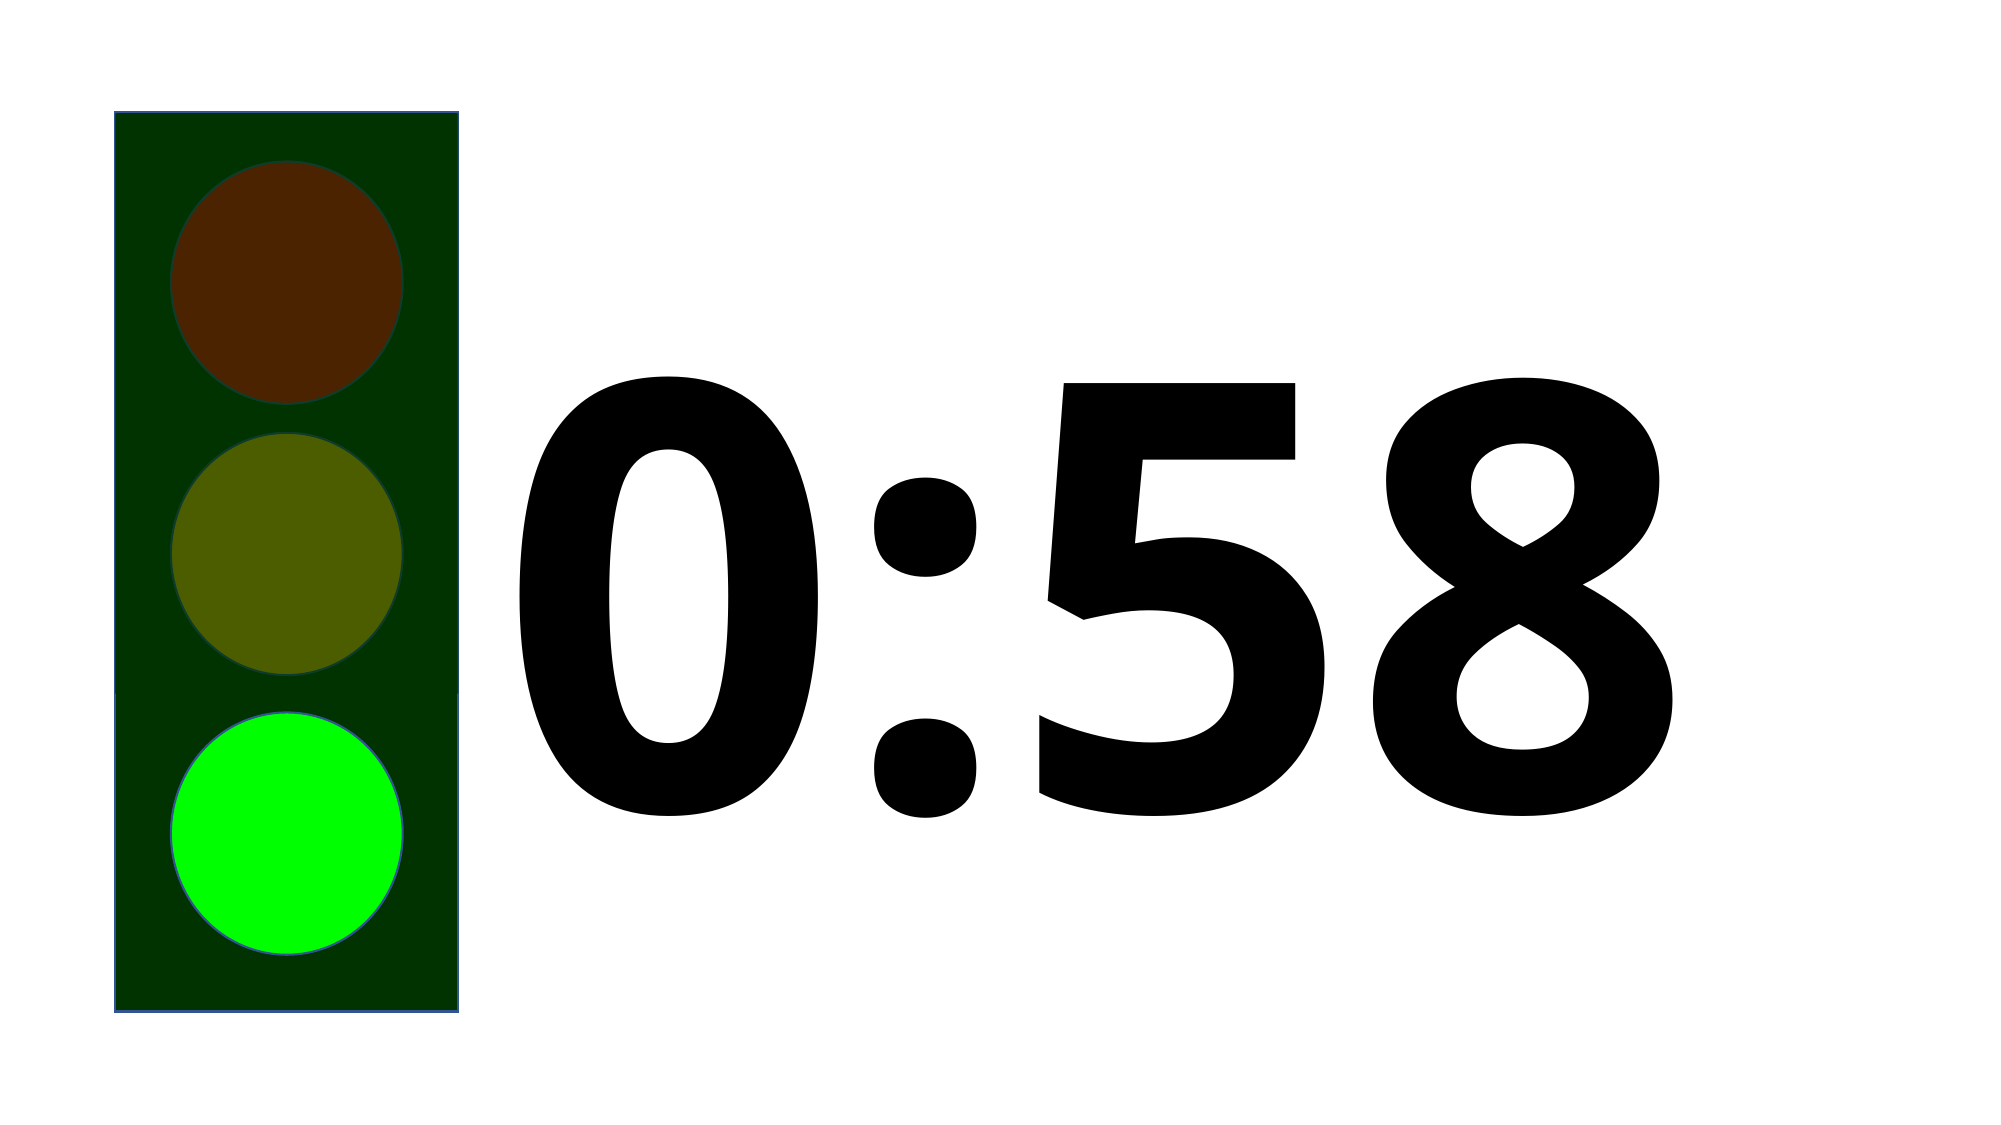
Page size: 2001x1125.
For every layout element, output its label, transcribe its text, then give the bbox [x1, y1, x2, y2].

text_box [114, 695, 459, 1013]
text_box [114, 112, 459, 695]
text_box 0:58 [483, 204, 1924, 938]
text_box [169, 711, 404, 956]
